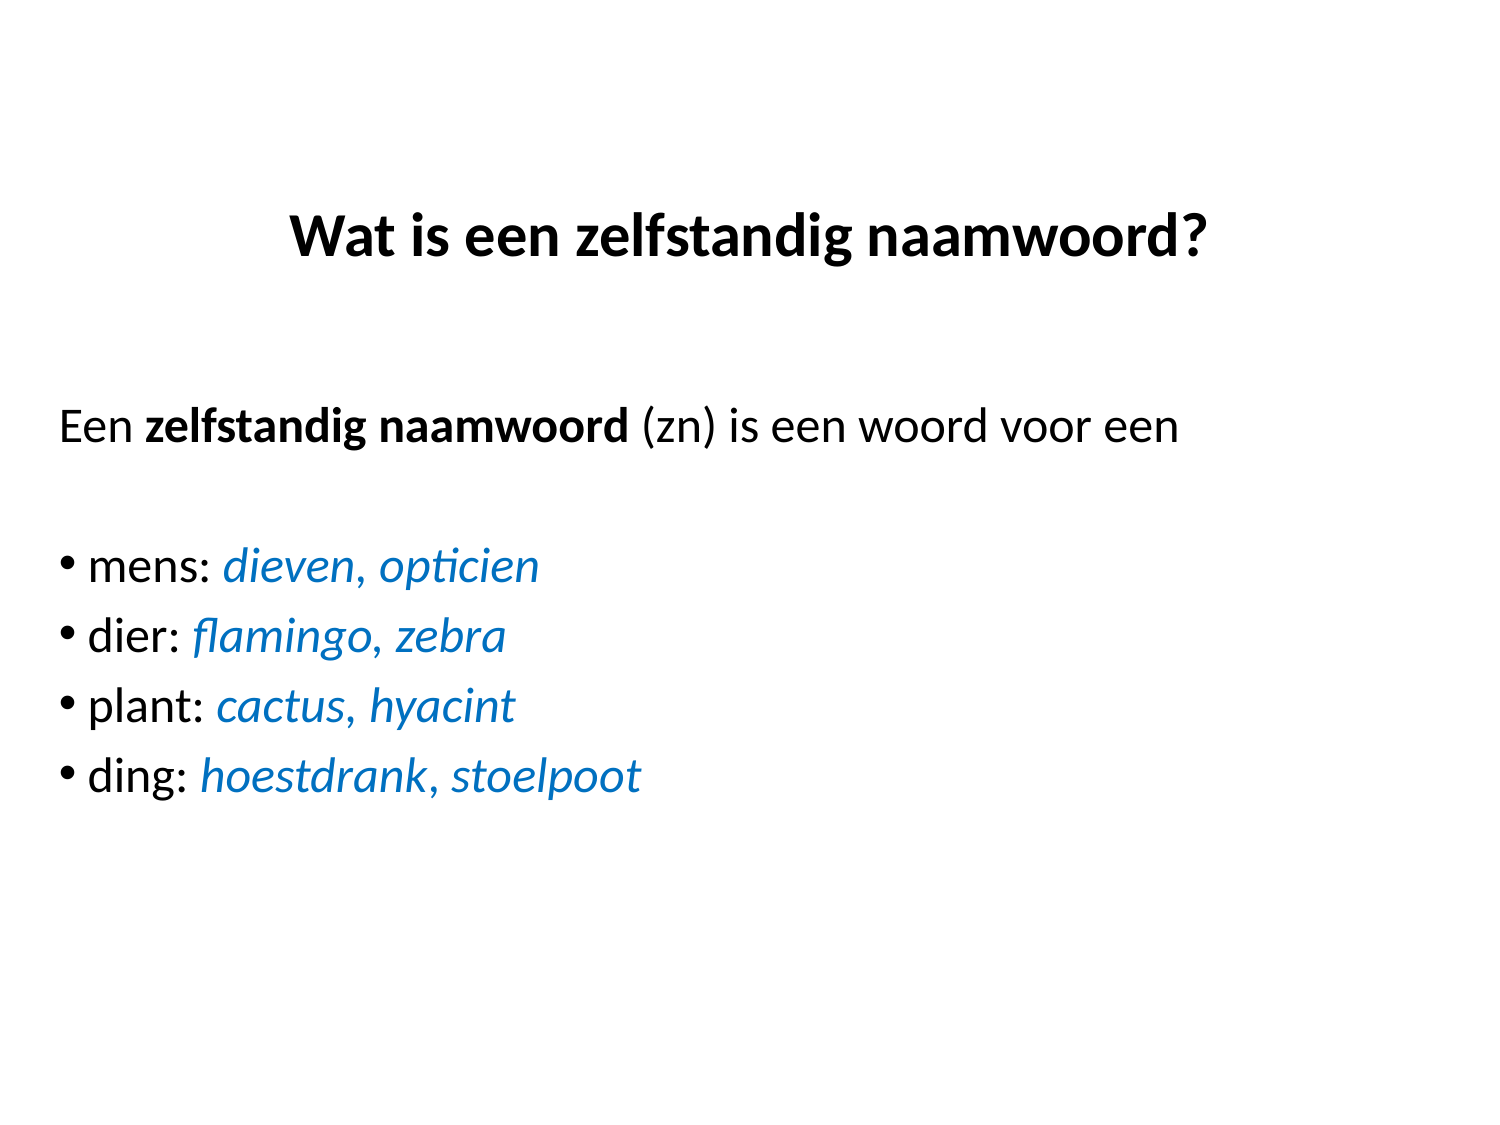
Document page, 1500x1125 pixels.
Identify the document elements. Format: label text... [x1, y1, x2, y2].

title Wat is een zelfstandig naamwoord? [75, 137, 1425, 324]
list Een zelfstandig naamwoord (zn) is een woord voor een mens: dieven, opticien dier: flamingo, zebra plant: cactus, hyacint ding: hoestdrank, stoelpoot [43, 324, 1457, 1125]
